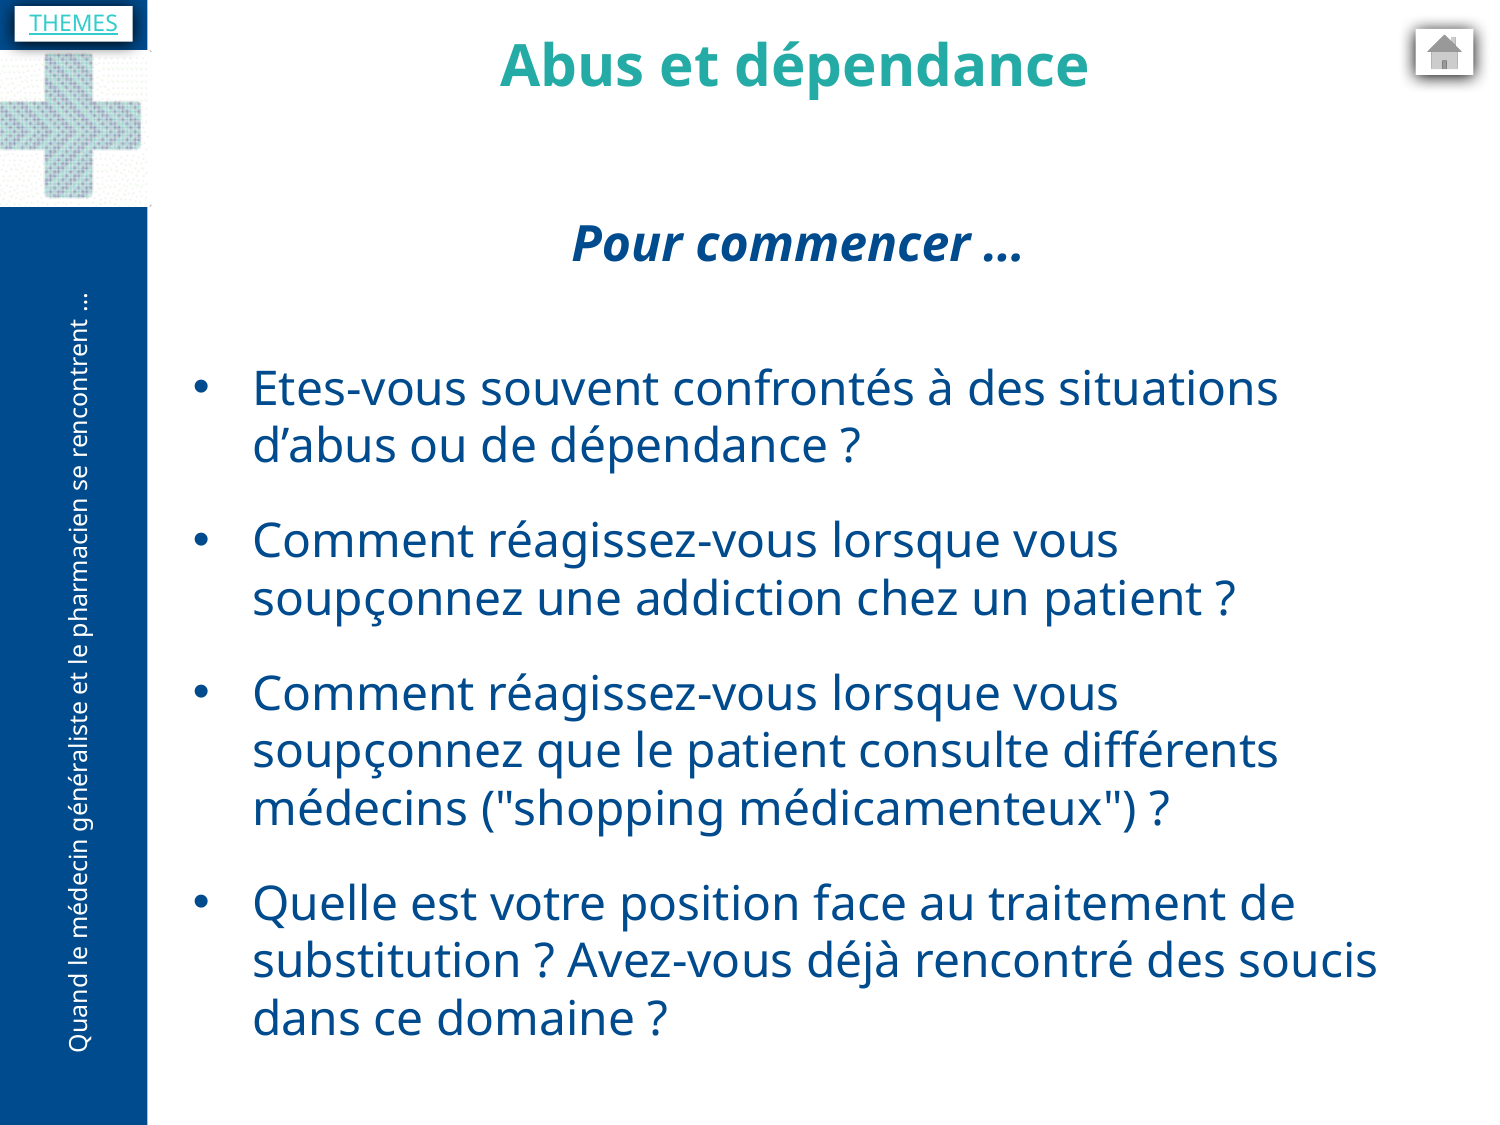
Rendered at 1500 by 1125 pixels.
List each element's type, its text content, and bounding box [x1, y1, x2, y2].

list Pour commencer … Etes-vous souvent confrontés à des situations d’abus ou de dépendance ? Comment réagissez-vous lorsque vous soupçonnez une addiction chez un patient ? Comment réagissez-vous lorsque vous soupçonnez que le patient consulte différents médecins ("shopping médicamenteux") ? Quelle est votre position face au traitement de substitution ? Avez-vous déjà rencontré des soucis dans ce domaine ? [177, 210, 1419, 980]
text_box THEMES [14, 5, 134, 42]
list Abus et dépendance [174, 28, 1416, 130]
text_box [1415, 28, 1474, 76]
picture [0, 50, 152, 207]
